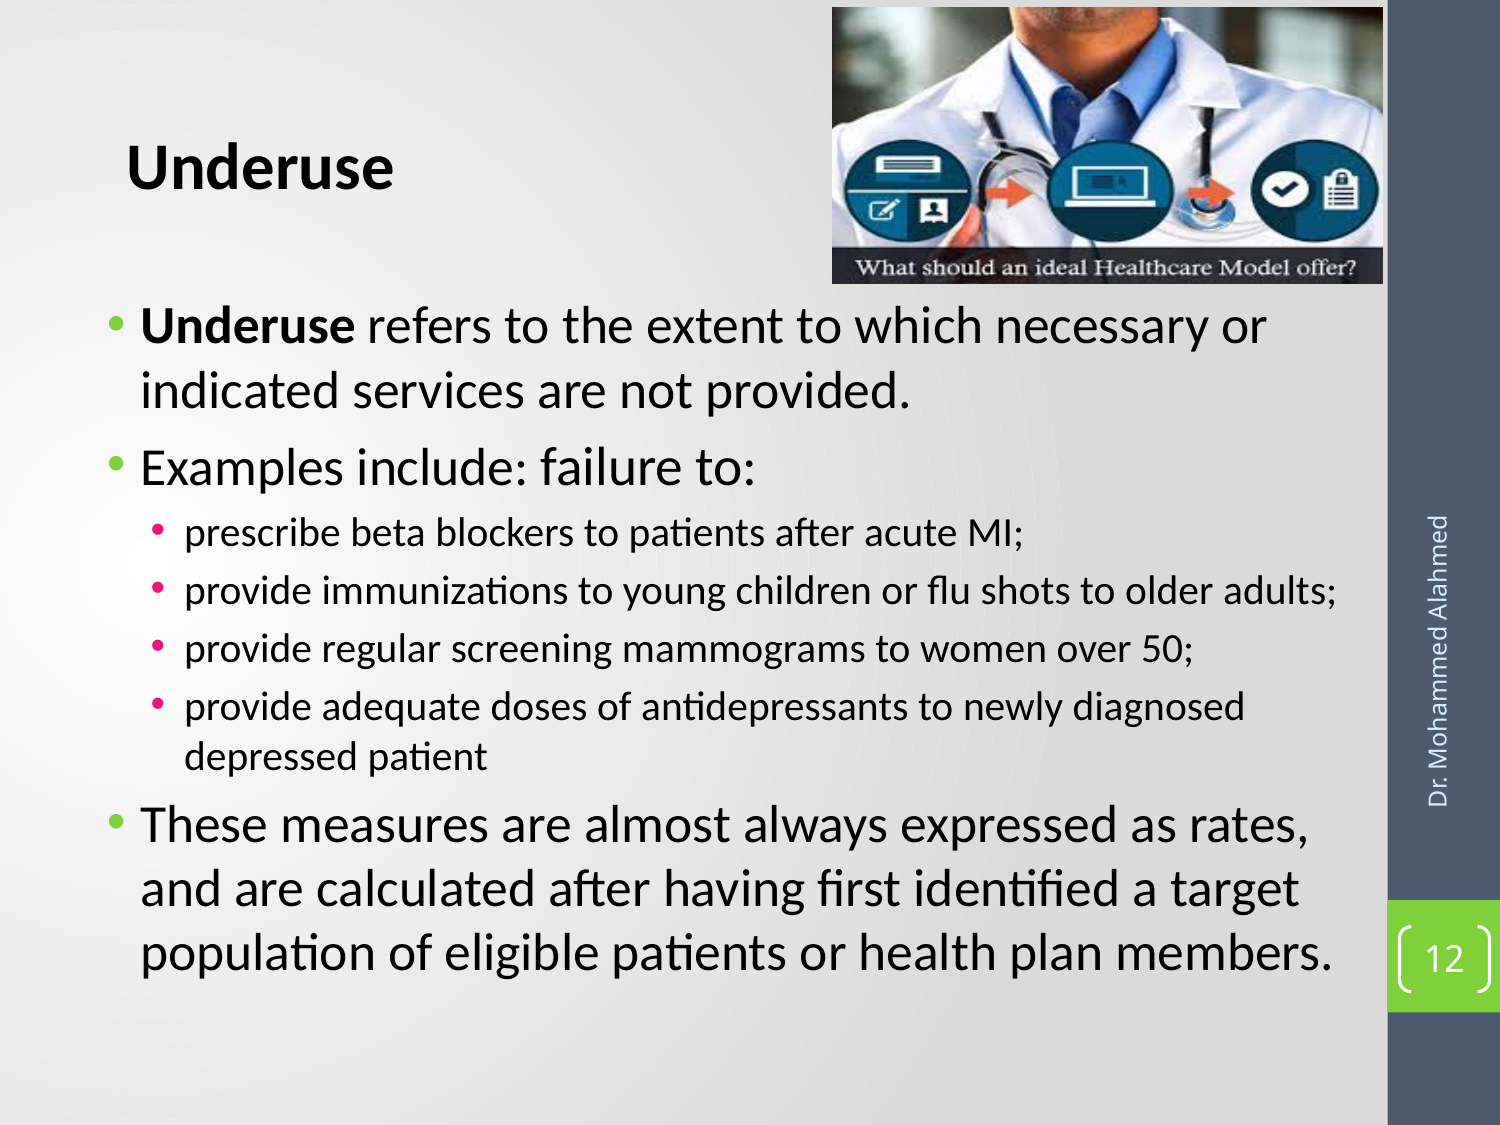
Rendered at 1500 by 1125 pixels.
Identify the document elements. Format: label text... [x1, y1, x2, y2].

text_box Underuse [112, 115, 432, 210]
footer Dr. Mohammed Alahmed [1408, 500, 1469, 889]
list Underuse refers to the extent to which necessary or indicated services are not provided. Examples include: failure to: prescribe beta blockers to patients after acute MI; provide immunizations to young children or flu shots to older adults; provide regular screening mammograms to women over 50; provide adequate doses of antidepressants to newly diagnosed depressed patient These measures are almost always expressed as rates, and are calculated after having first identified a target population of eligible patients or health plan members. [75, 282, 1365, 1071]
slide_number 12 [1397, 925, 1492, 994]
picture [832, 6, 1384, 285]
